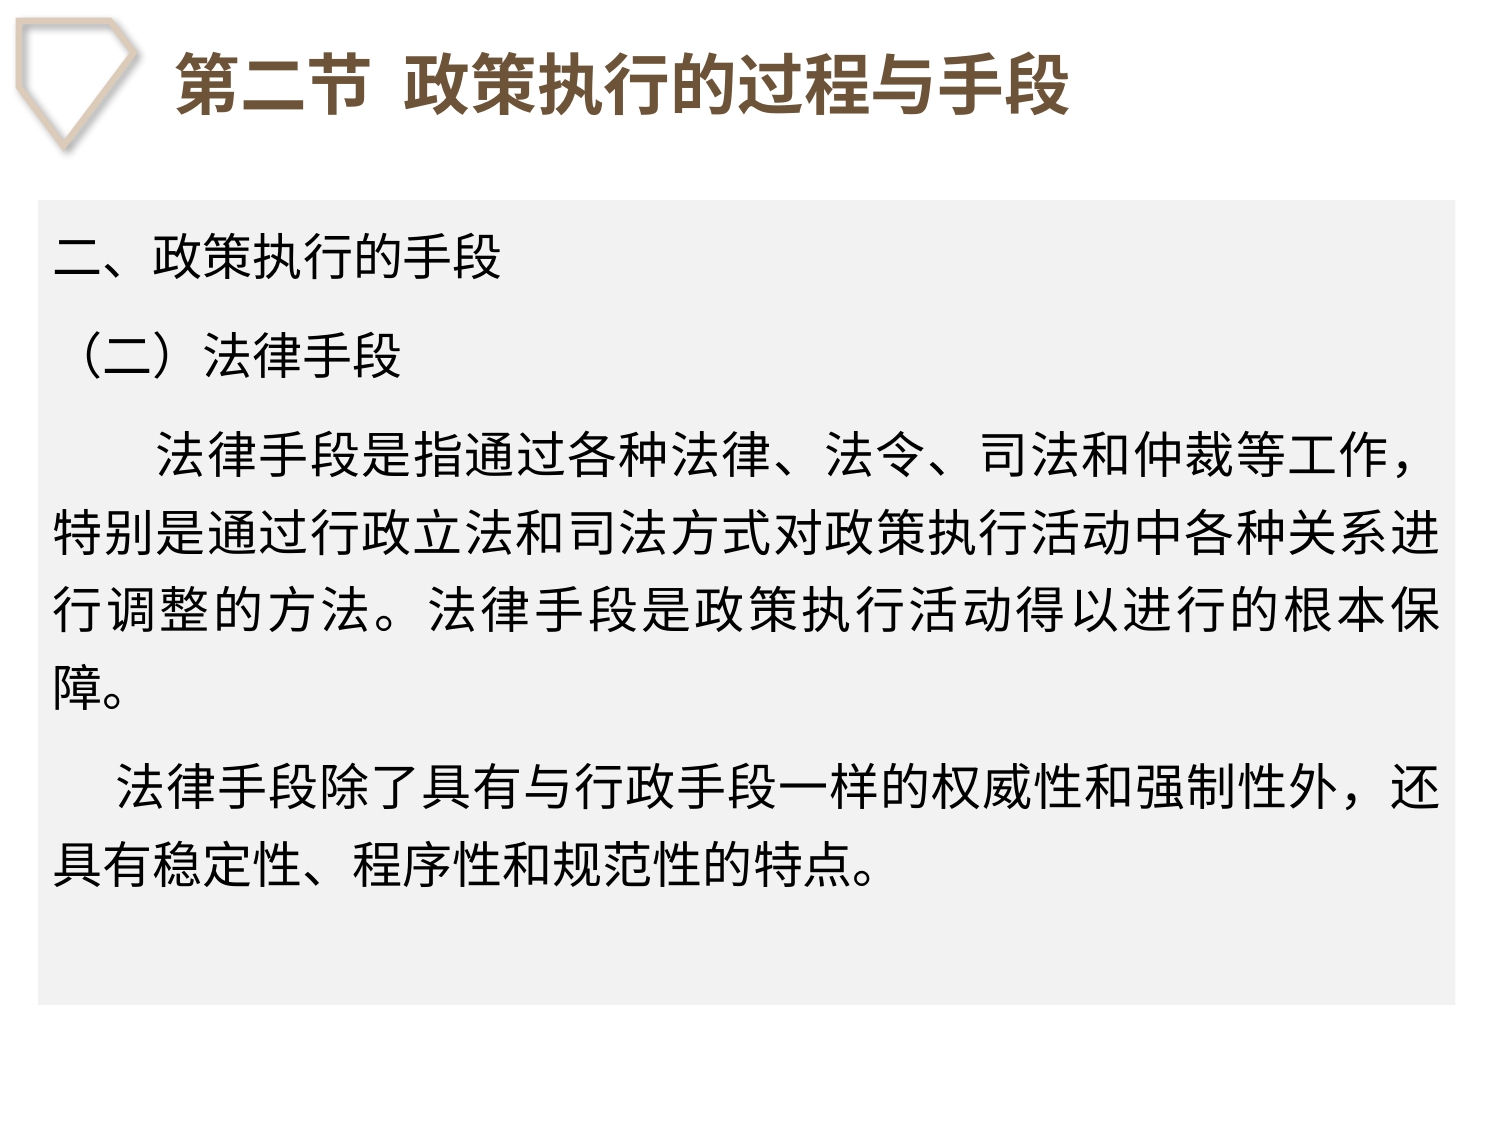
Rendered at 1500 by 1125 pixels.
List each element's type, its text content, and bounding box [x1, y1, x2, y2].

title 第二节 政策执行的过程与手段 [158, 18, 1456, 159]
list 二、政策执行的手段 （二）法律手段 法律手段是指通过各种法律、法令、司法和仲裁等工作，特别是通过行政立法和司法方式对政策执行活动中各种关系进行调整的方法。法律手段是政策执行活动得以进行的根本保障。 法律手段除了具有与行政手段一样的权威性和强制性外，还具有稳定性、程序性和规范性的特点。 [37, 200, 1456, 1005]
